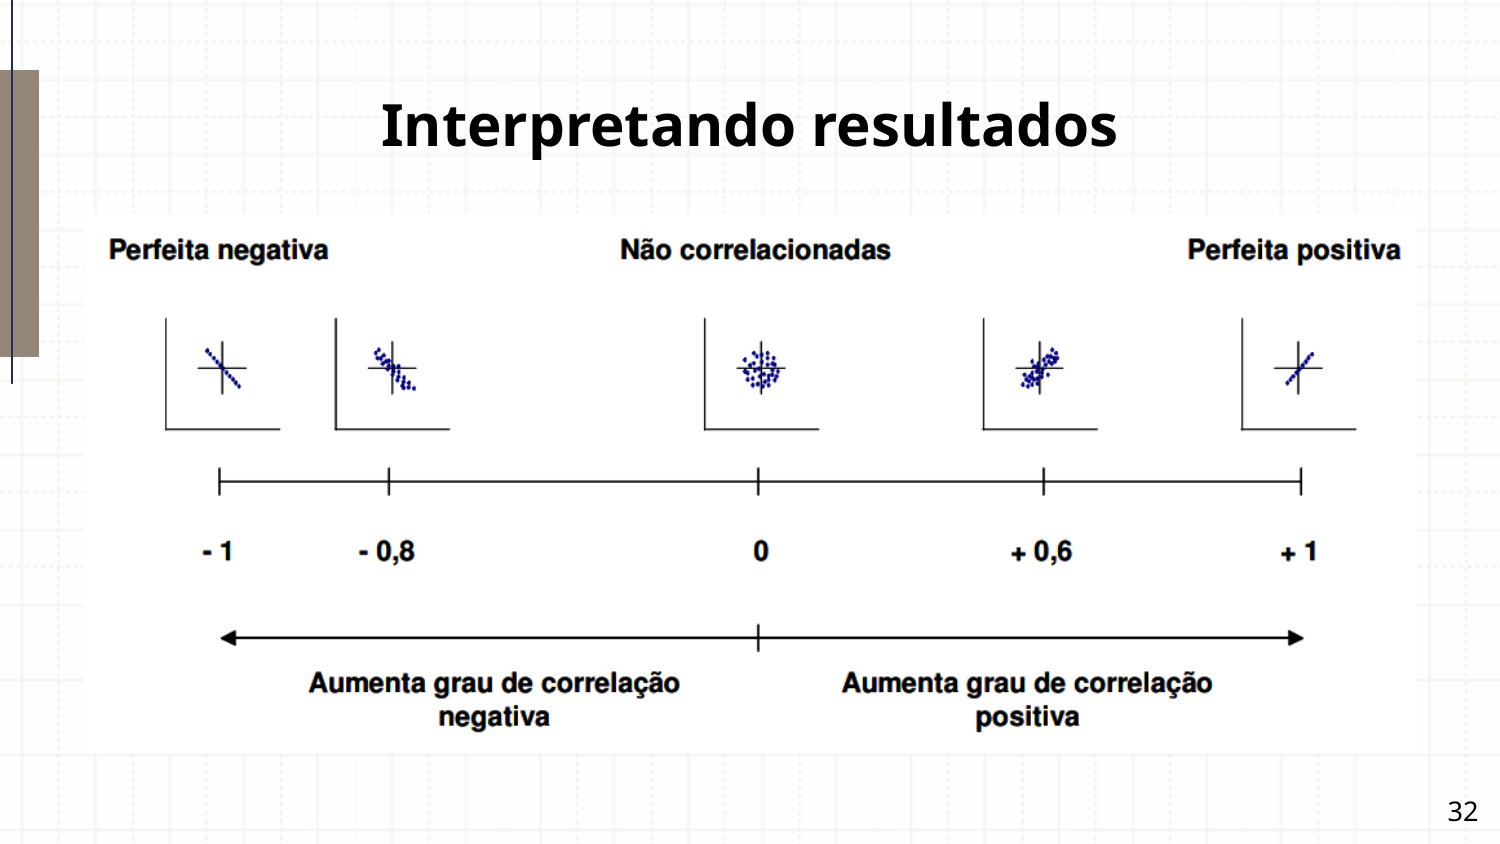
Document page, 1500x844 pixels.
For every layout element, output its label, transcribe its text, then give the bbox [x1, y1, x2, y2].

picture [84, 214, 1416, 753]
title Interpretando resultados [118, 72, 1382, 167]
slide_number ‹#› [1403, 779, 1494, 844]
